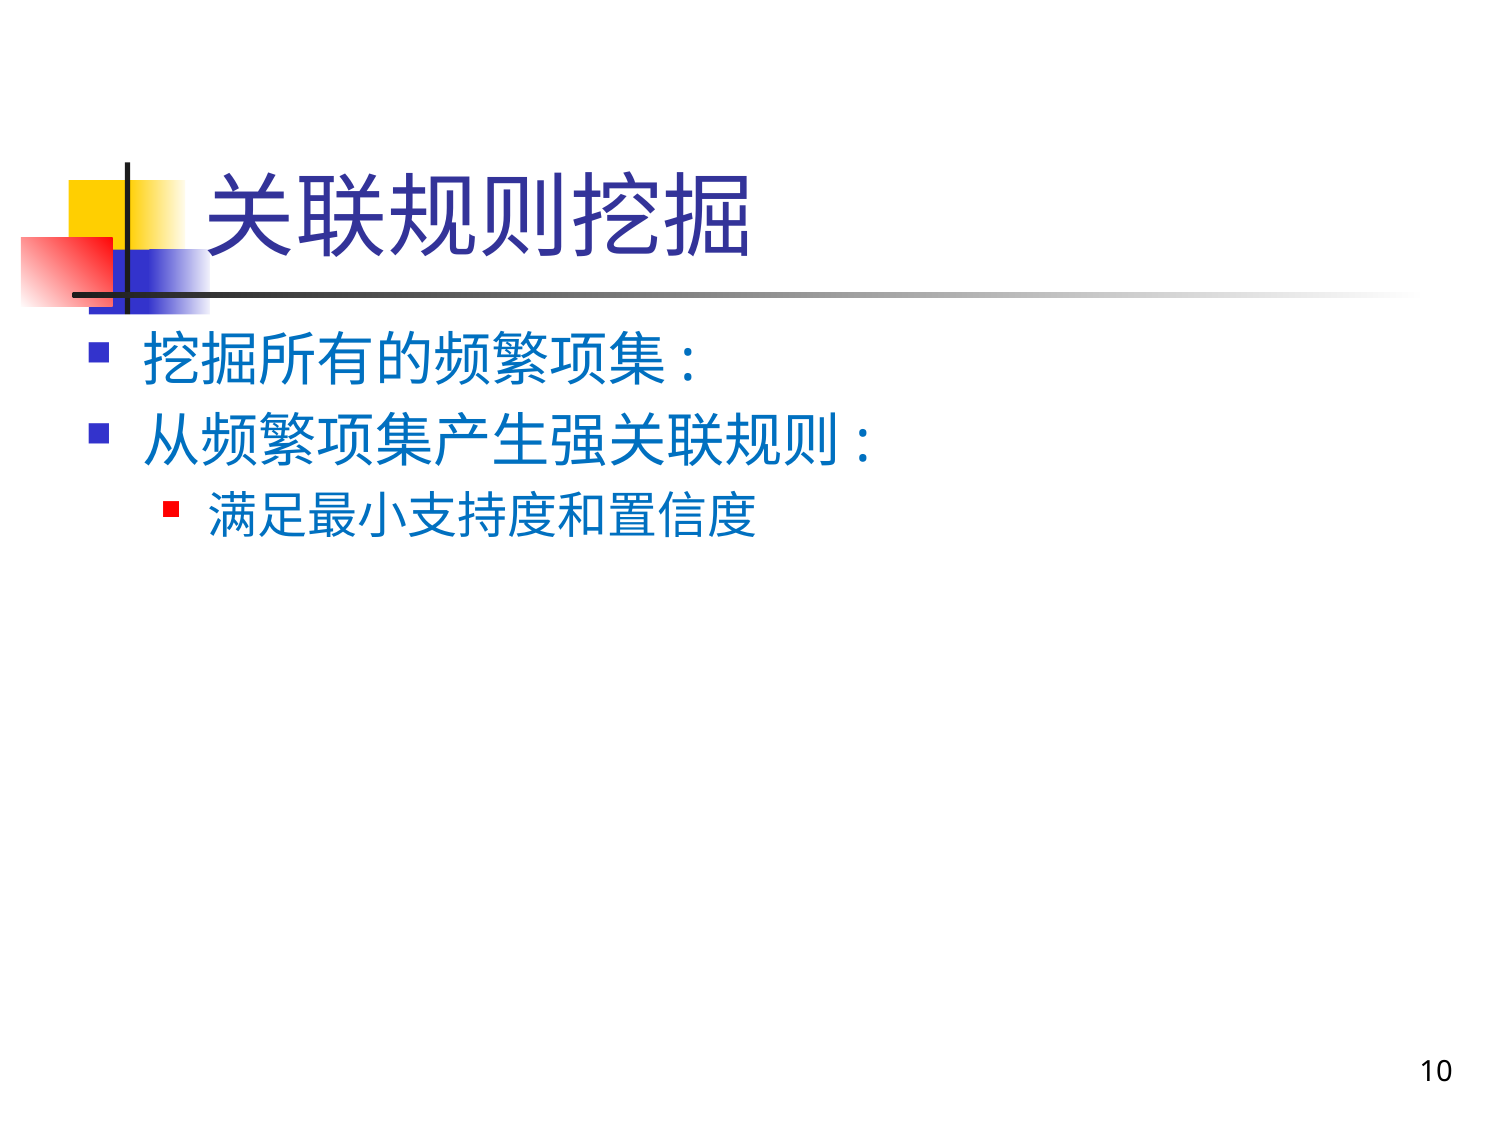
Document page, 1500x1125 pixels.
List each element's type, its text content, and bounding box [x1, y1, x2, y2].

list 挖掘所有的频繁项集: 从频繁项集产生强关联规则: 满足最小支持度和置信度 [70, 314, 1459, 1035]
title 关联规则挖掘 [188, 35, 1468, 275]
slide_number 10 [1154, 1023, 1468, 1100]
